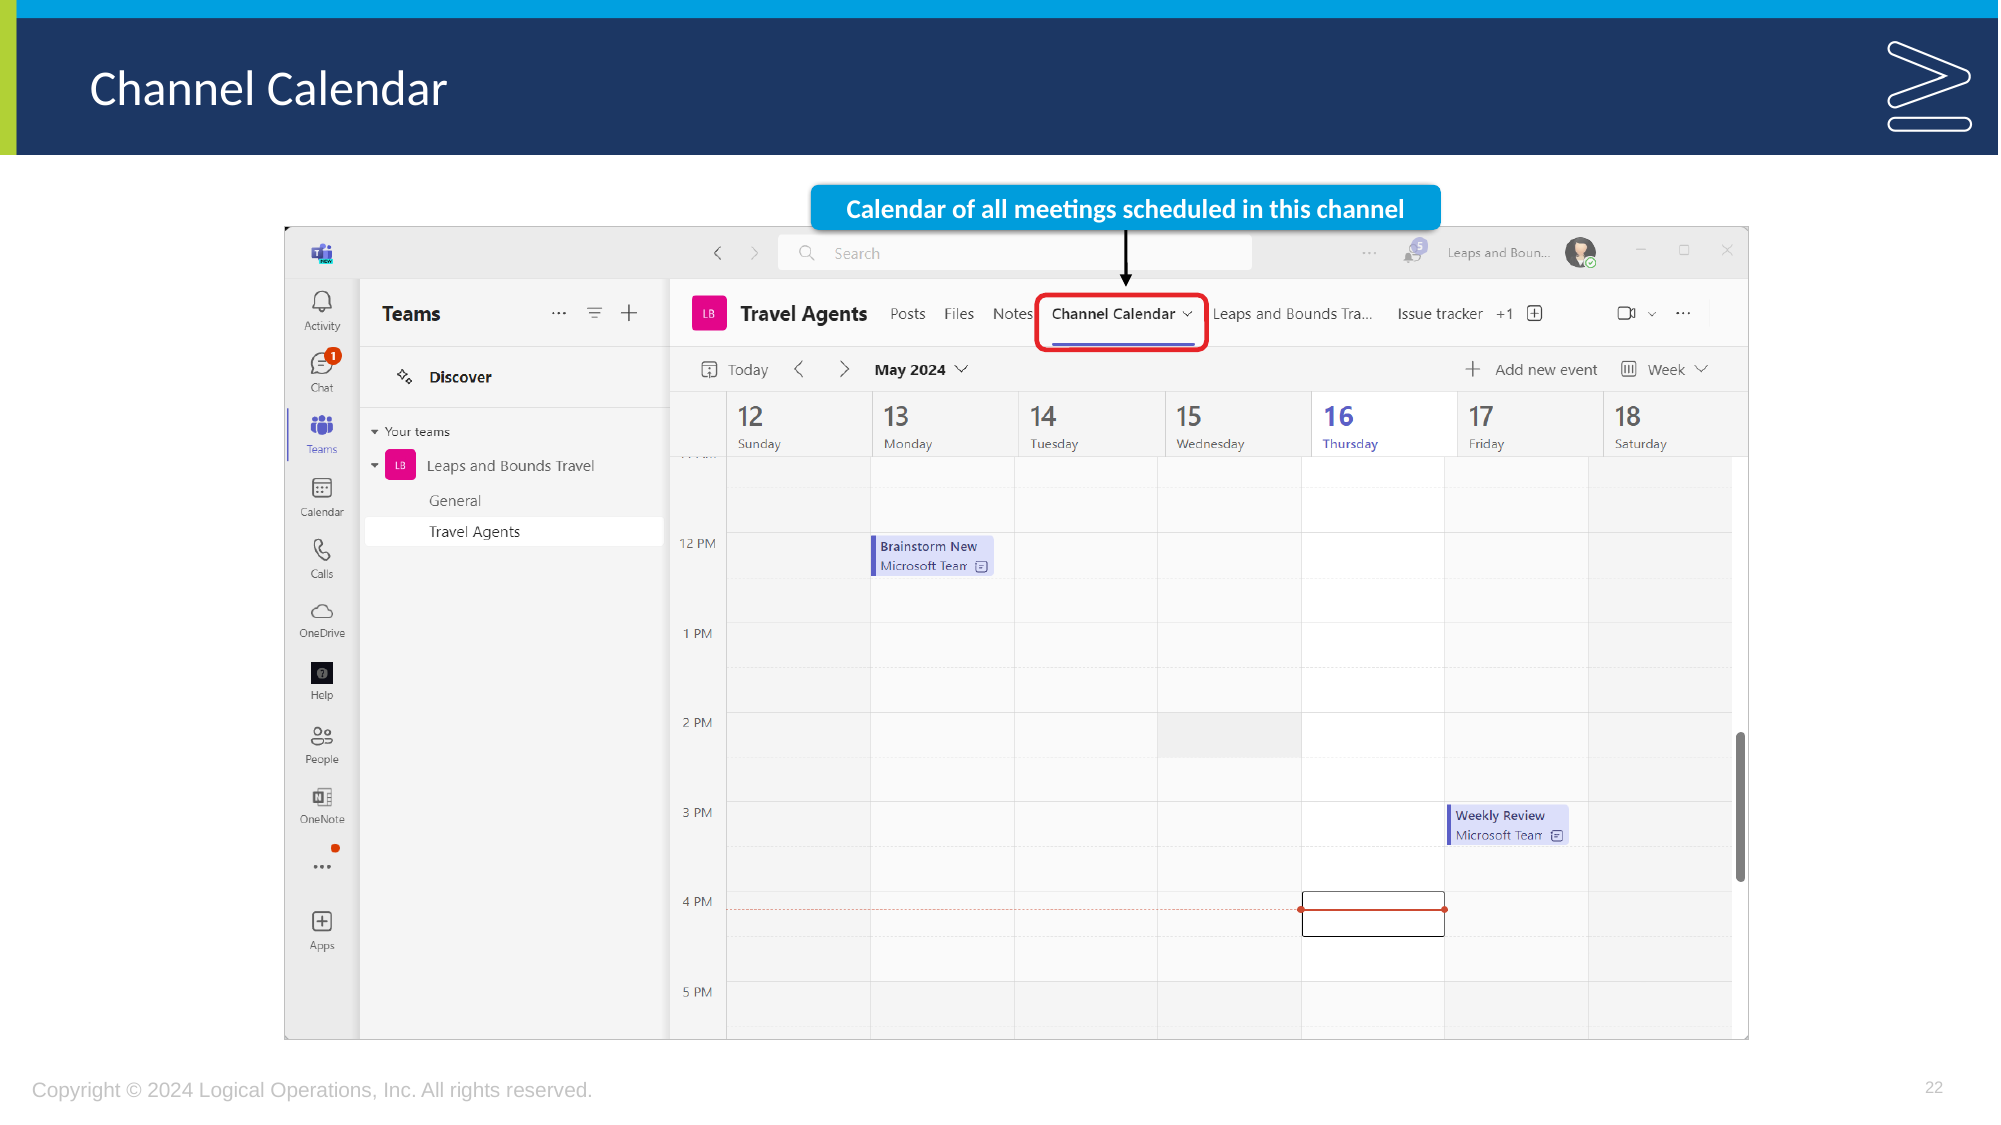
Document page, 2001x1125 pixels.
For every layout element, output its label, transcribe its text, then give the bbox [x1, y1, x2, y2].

picture [284, 226, 1750, 1041]
picture [0, 0, 74, 155]
picture [1850, 19, 1998, 155]
title Channel Calendar [74, 16, 1850, 155]
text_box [810, 184, 1442, 351]
slide_number 22 [1491, 1057, 1959, 1118]
